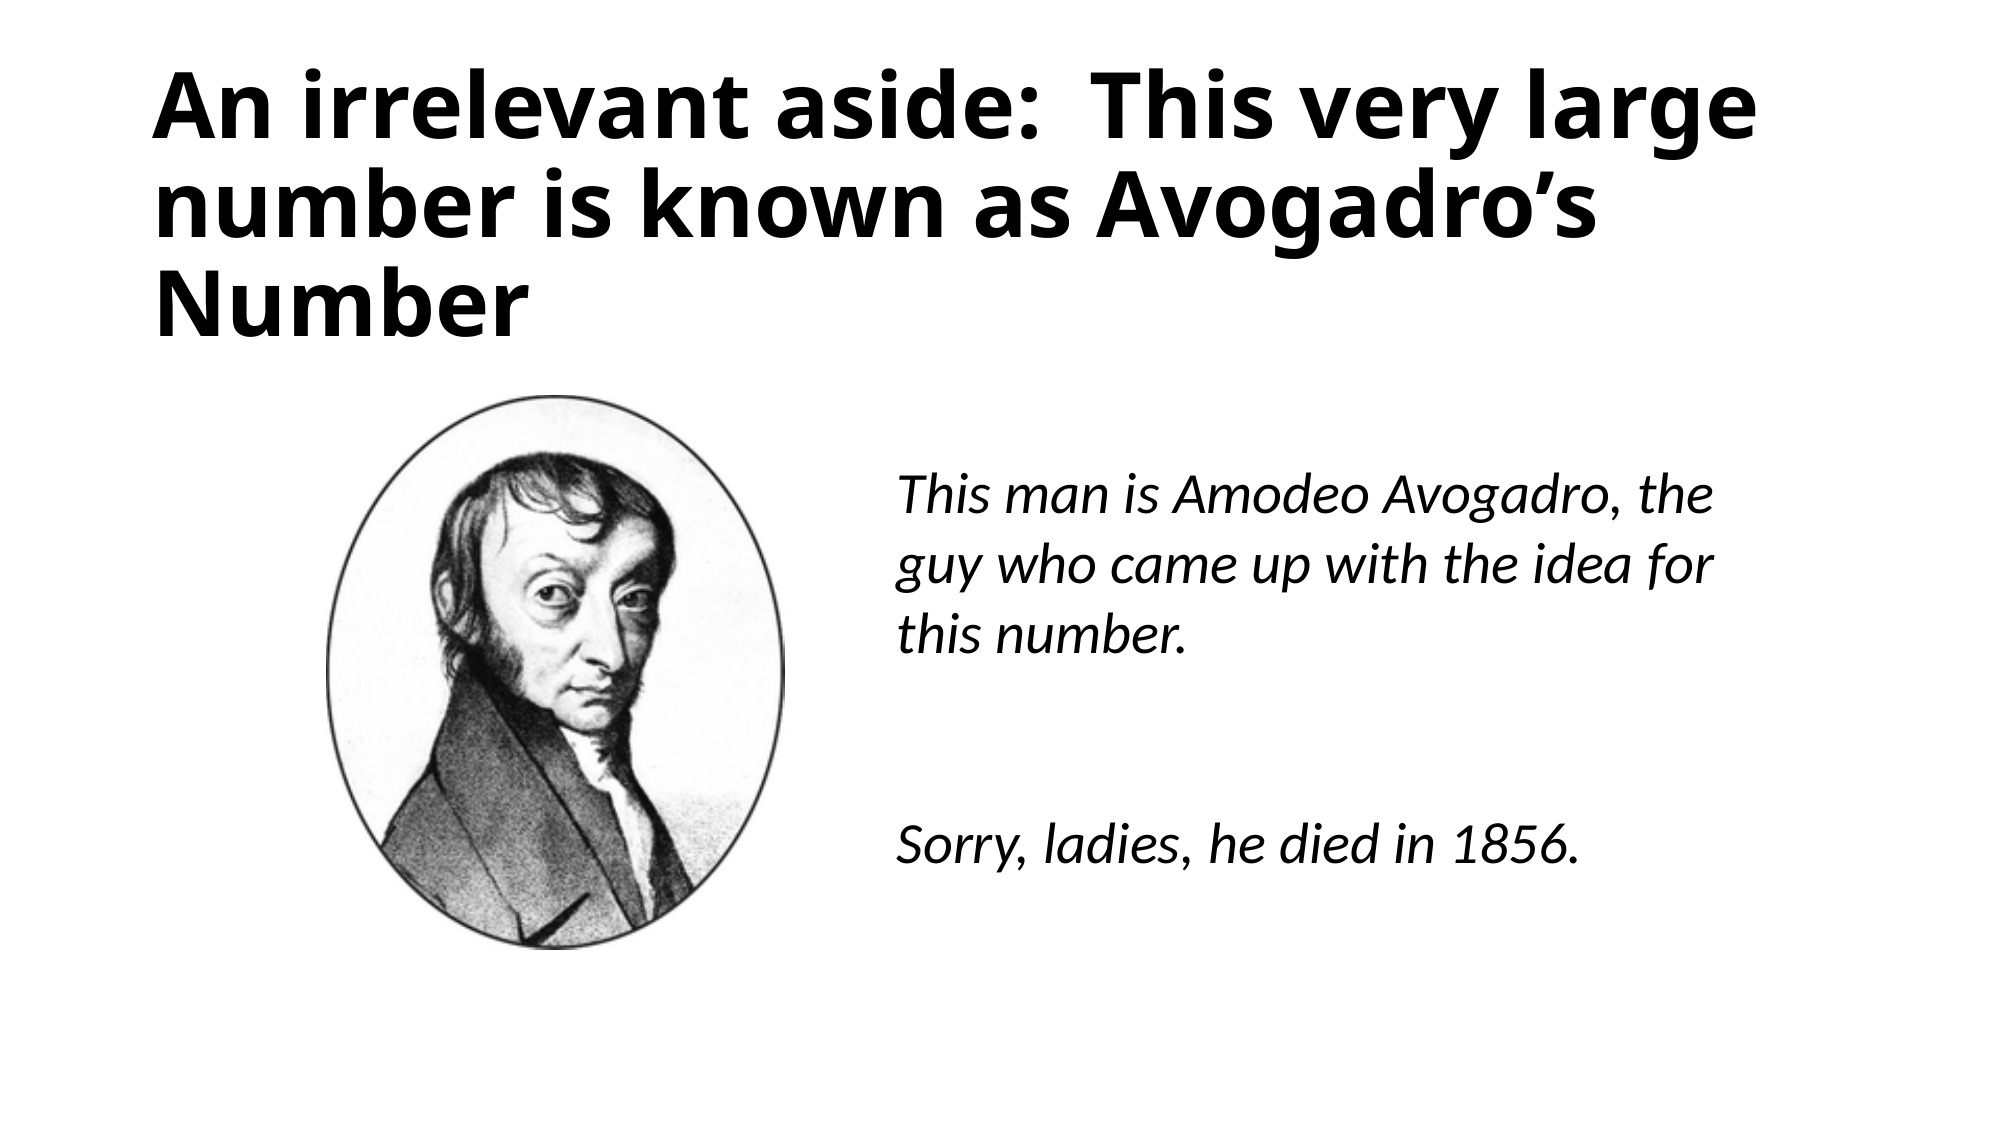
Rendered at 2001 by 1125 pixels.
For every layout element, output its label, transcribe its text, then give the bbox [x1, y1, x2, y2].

picture [326, 395, 785, 950]
title An irrelevant aside: This very large number is known as Avogadro’s Number [137, 99, 1863, 317]
text_box This man is Amodeo Avogadro, the guy who came up with the idea for this number. Sorry, ladies, he died in 1856. [882, 447, 1818, 883]
